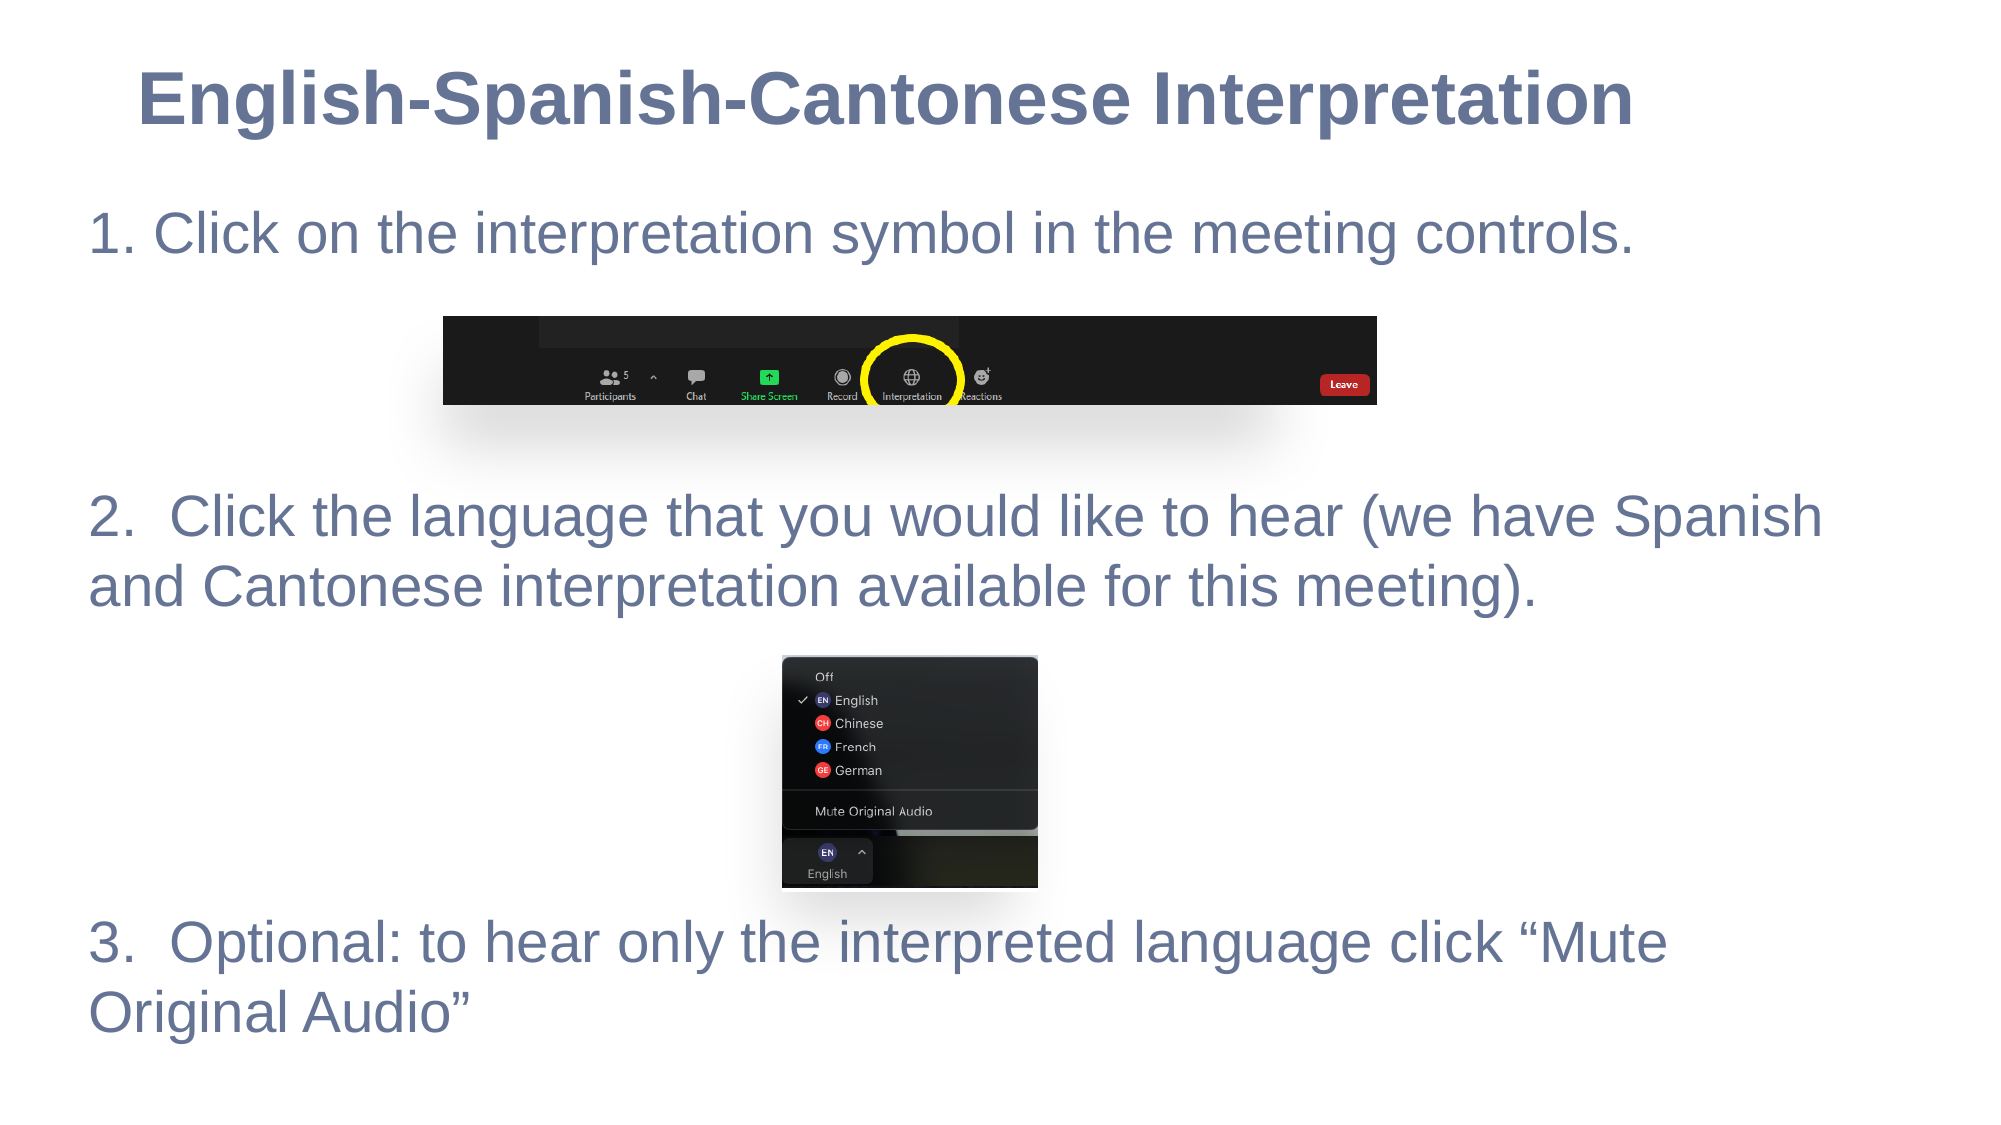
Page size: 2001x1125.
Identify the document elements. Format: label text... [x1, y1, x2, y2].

picture [782, 651, 1038, 892]
list 1. Click on the interpretation symbol in the meeting controls. 2. Click the language that you would like to hear (we have Spanish and Cantonese interpretation available for this meeting). 3. Optional: to hear only the interpreted language click “Mute Original Audio” [73, 187, 1879, 1052]
title English-Spanish-Cantonese Interpretation [137, 59, 1863, 187]
picture [443, 316, 1377, 406]
